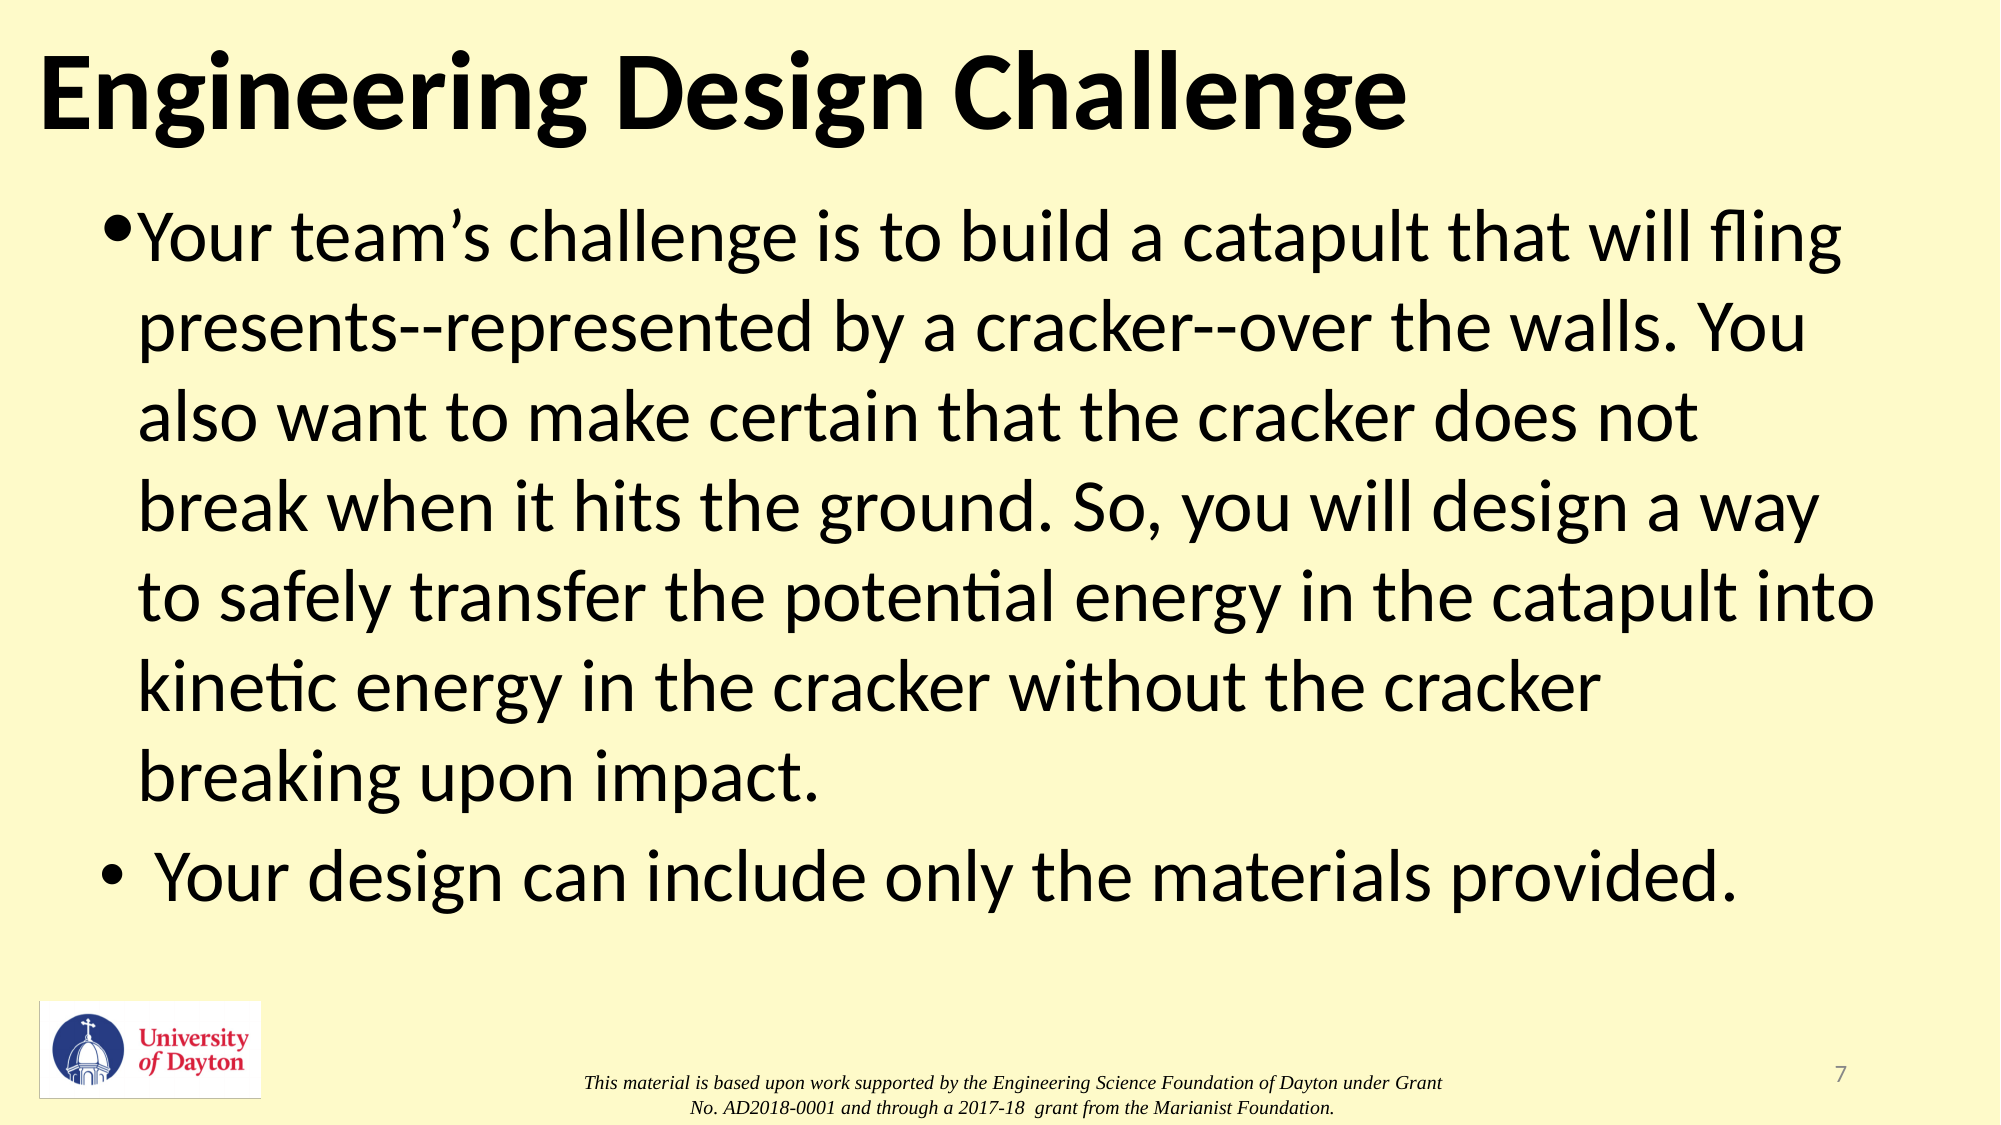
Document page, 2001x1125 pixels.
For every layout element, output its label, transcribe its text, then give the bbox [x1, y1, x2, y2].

text_box Engineering Design Challenge [23, 8, 1749, 179]
list Your team’s challenge is to build a catapult that will fling presents--represented by a cracker--over the walls. You also want to make certain that the cracker does not break when it hits the ground. So, you will design a way to safely transfer the potential energy in the catapult into kinetic energy in the cracker without the cracker breaking upon impact. Your design can include only the materials provided. [85, 178, 1895, 853]
picture [0, 855, 301, 1125]
